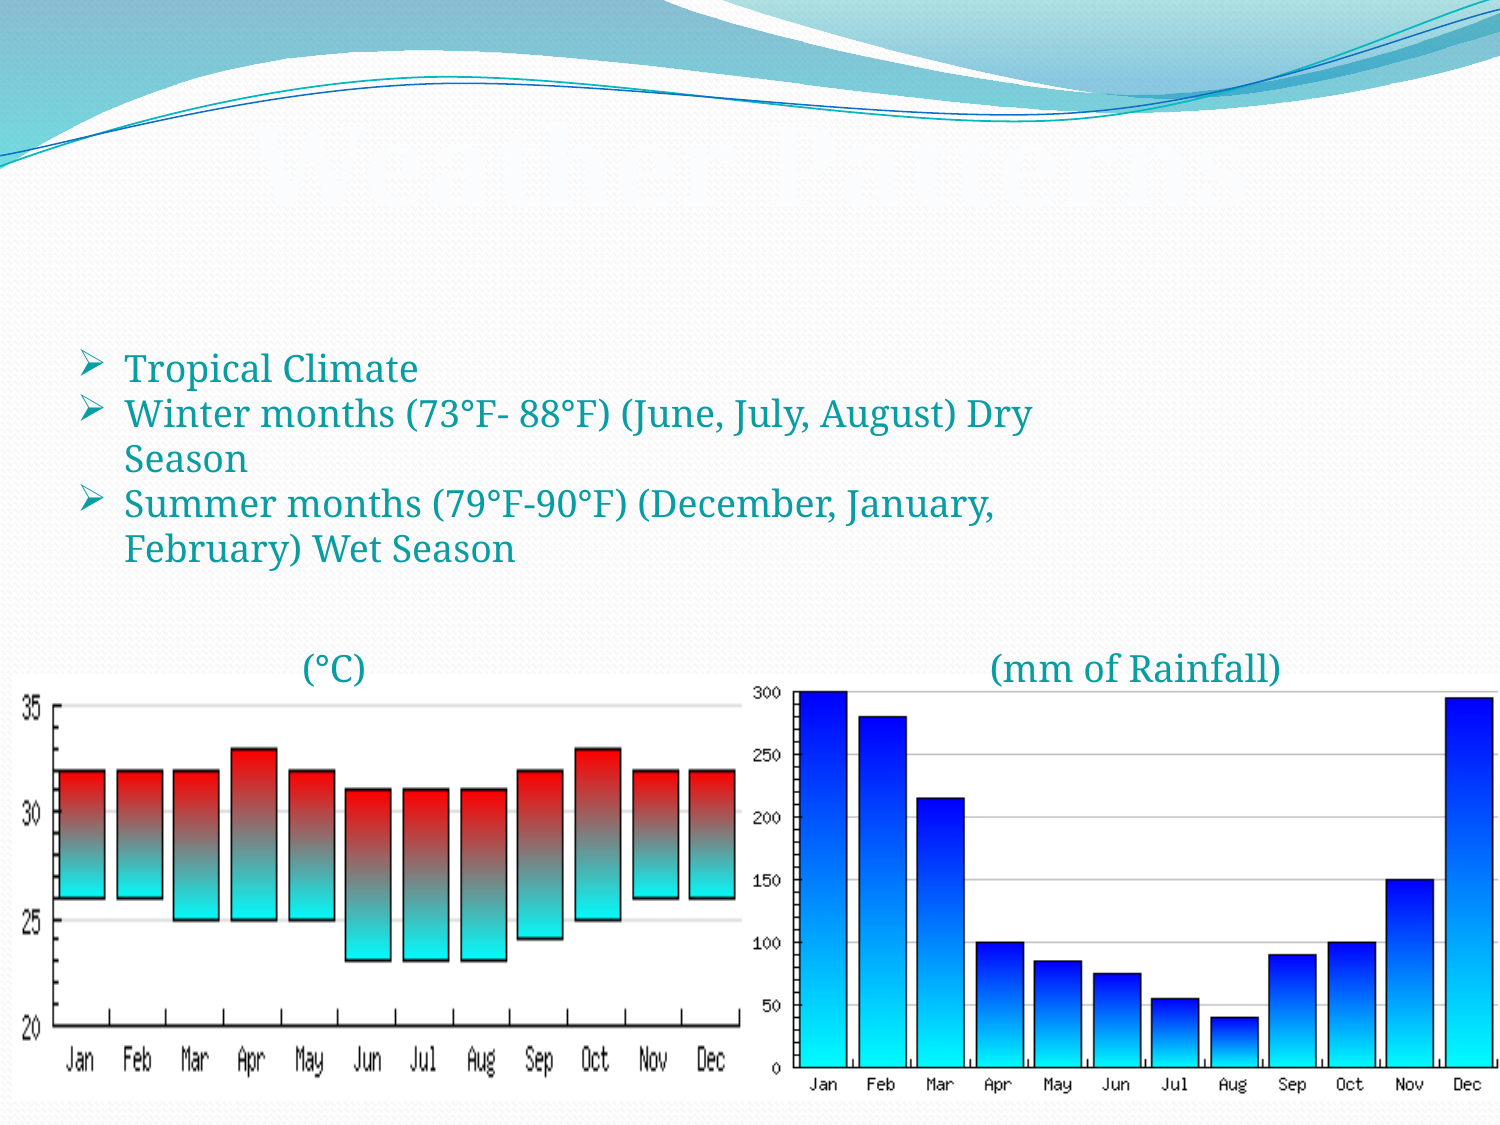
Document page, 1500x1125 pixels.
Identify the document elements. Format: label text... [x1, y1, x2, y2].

text_box Weather Patterns [234, 87, 1266, 238]
text_box Tropical Climate Winter months (73°F- 88°F) (June, July, August) Dry Season Summer months (79°F-90°F) (December, January, February) Wet Season [62, 337, 1138, 674]
picture [12, 674, 1500, 1101]
text_box (°C) [287, 637, 575, 674]
text_box (mm of Rainfall) [974, 637, 1350, 674]
